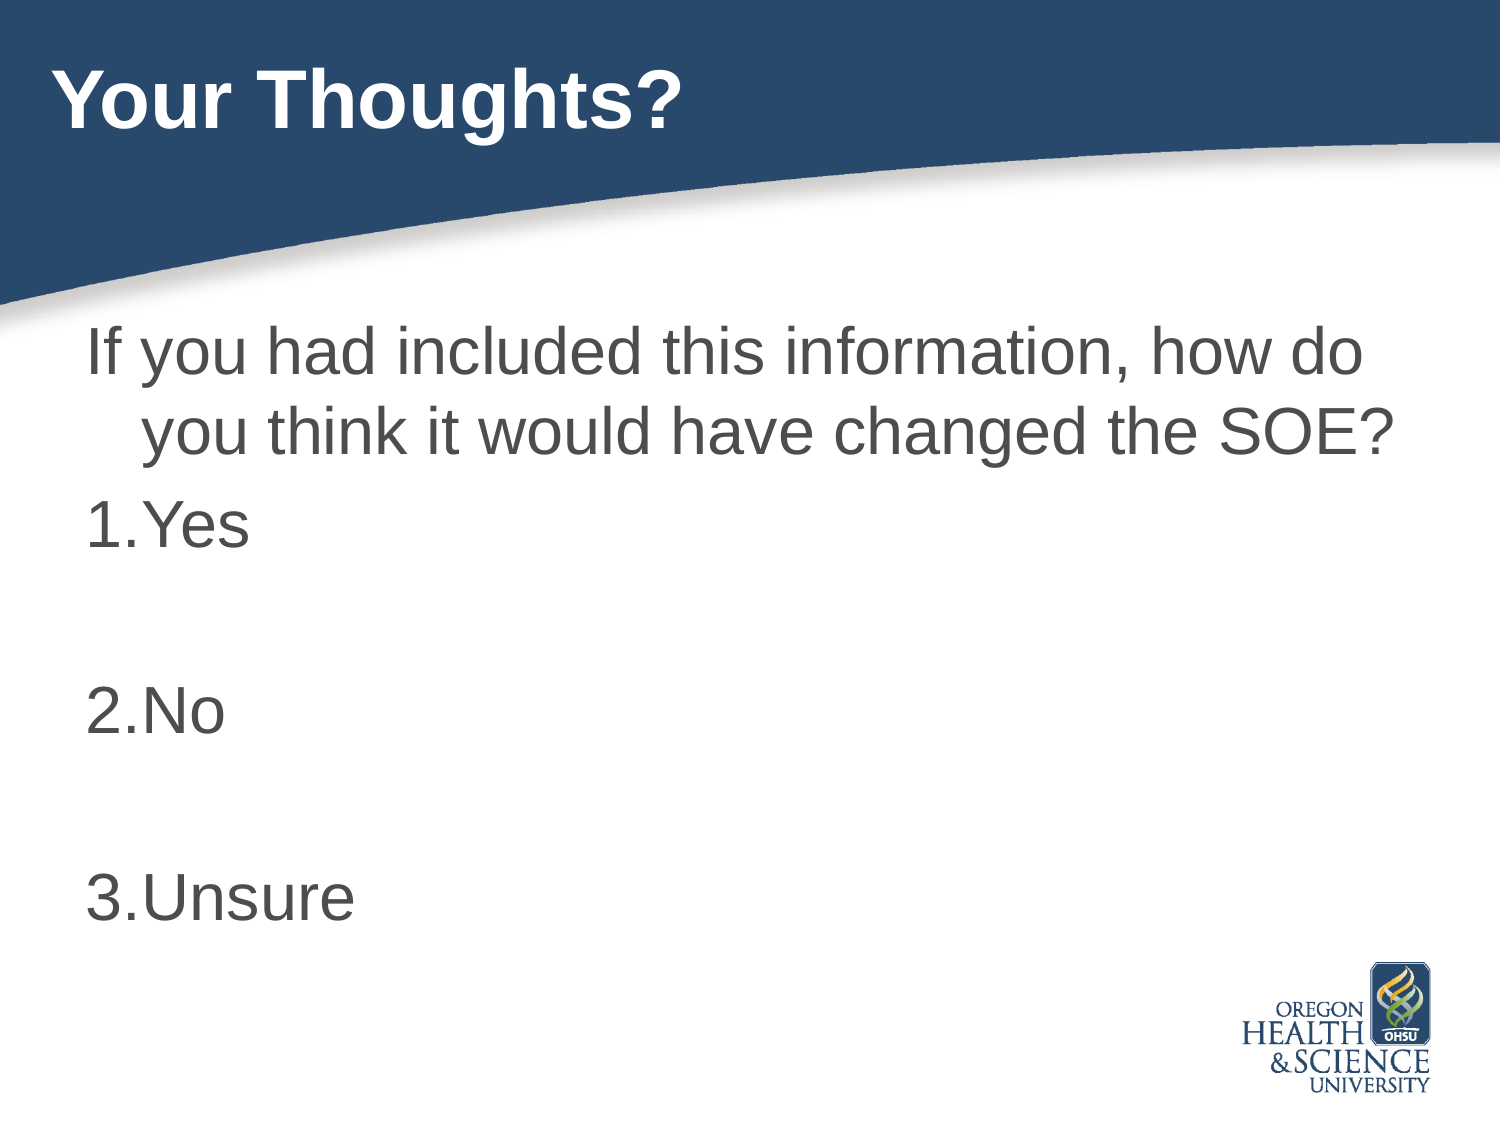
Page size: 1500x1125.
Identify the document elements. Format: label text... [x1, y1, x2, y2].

list If you had included this information, how do you think it would have changed the SOE? Yes No Unsure [70, 299, 1421, 1005]
picture [0, 0, 1500, 1125]
title Your Thoughts? [50, 37, 1400, 138]
